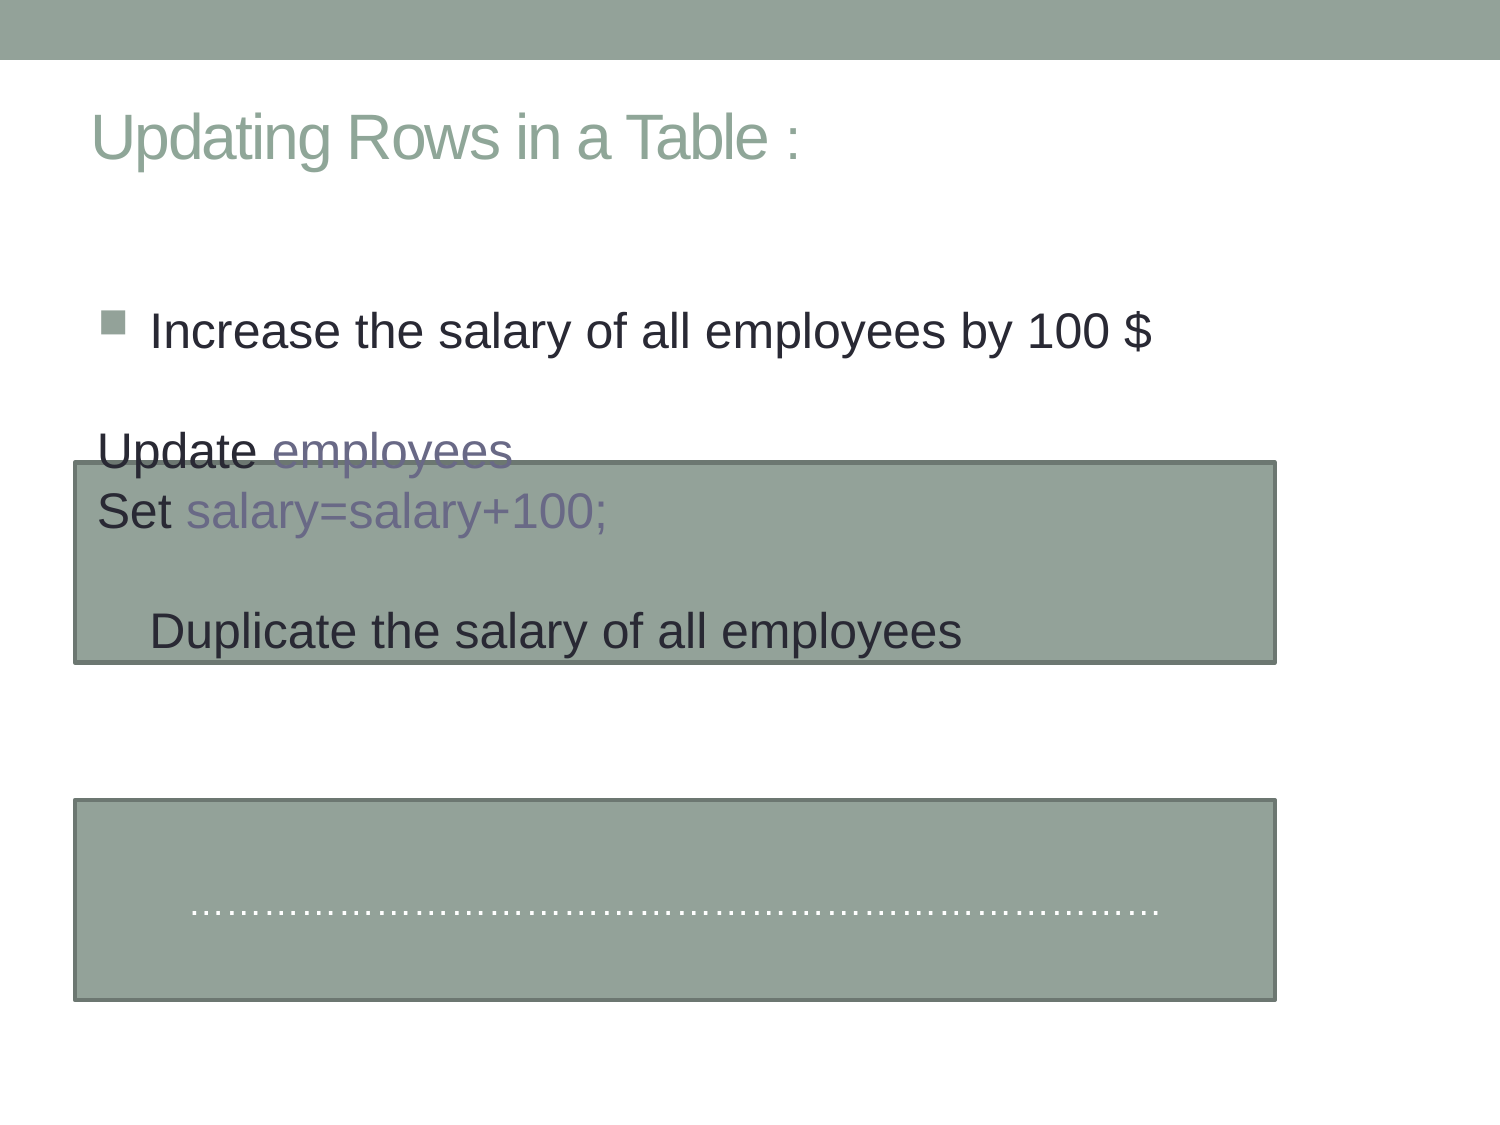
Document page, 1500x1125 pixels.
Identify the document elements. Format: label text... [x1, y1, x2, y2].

list Increase the salary of all employees by 100 $ Update employees Set salary=salary+100; Duplicate the salary of all employees [62, 291, 1413, 1050]
text_box …………………………………………………………………… [73, 798, 1277, 1002]
title Updating Rows in a Table : Example of updating all rows [75, 87, 1425, 250]
